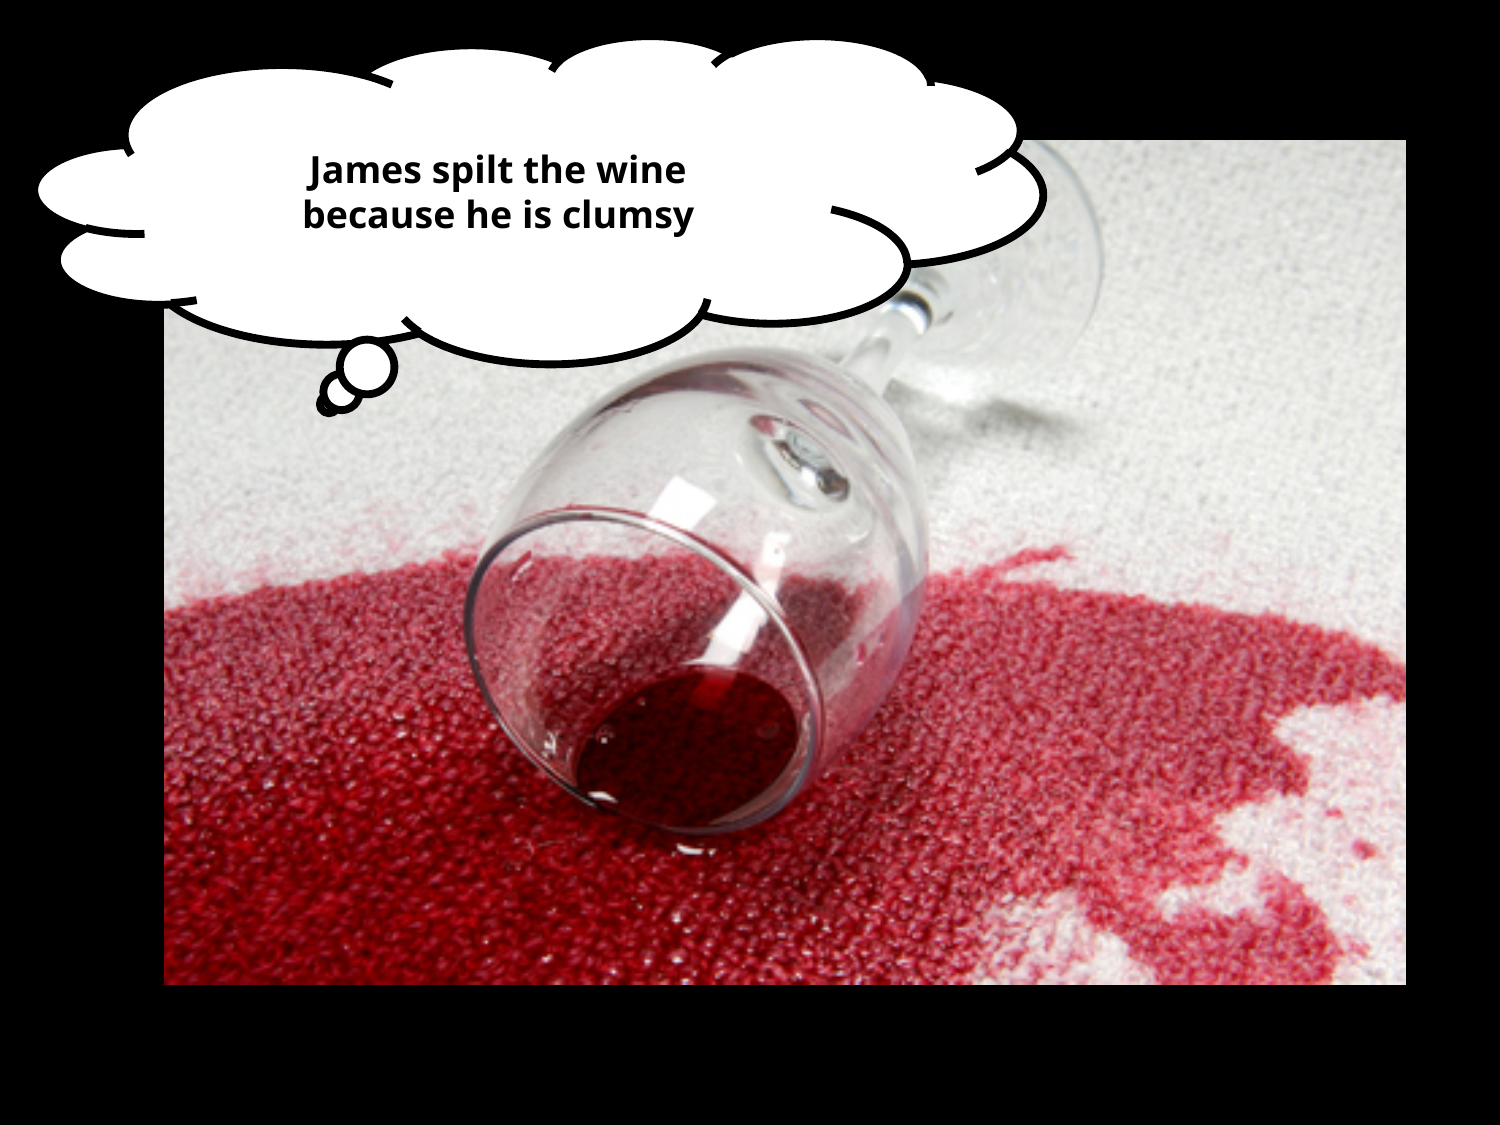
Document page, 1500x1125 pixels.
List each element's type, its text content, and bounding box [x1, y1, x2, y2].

picture [164, 140, 1406, 985]
text_box James spilt the wine because he is clumsy [30, 32, 1025, 309]
